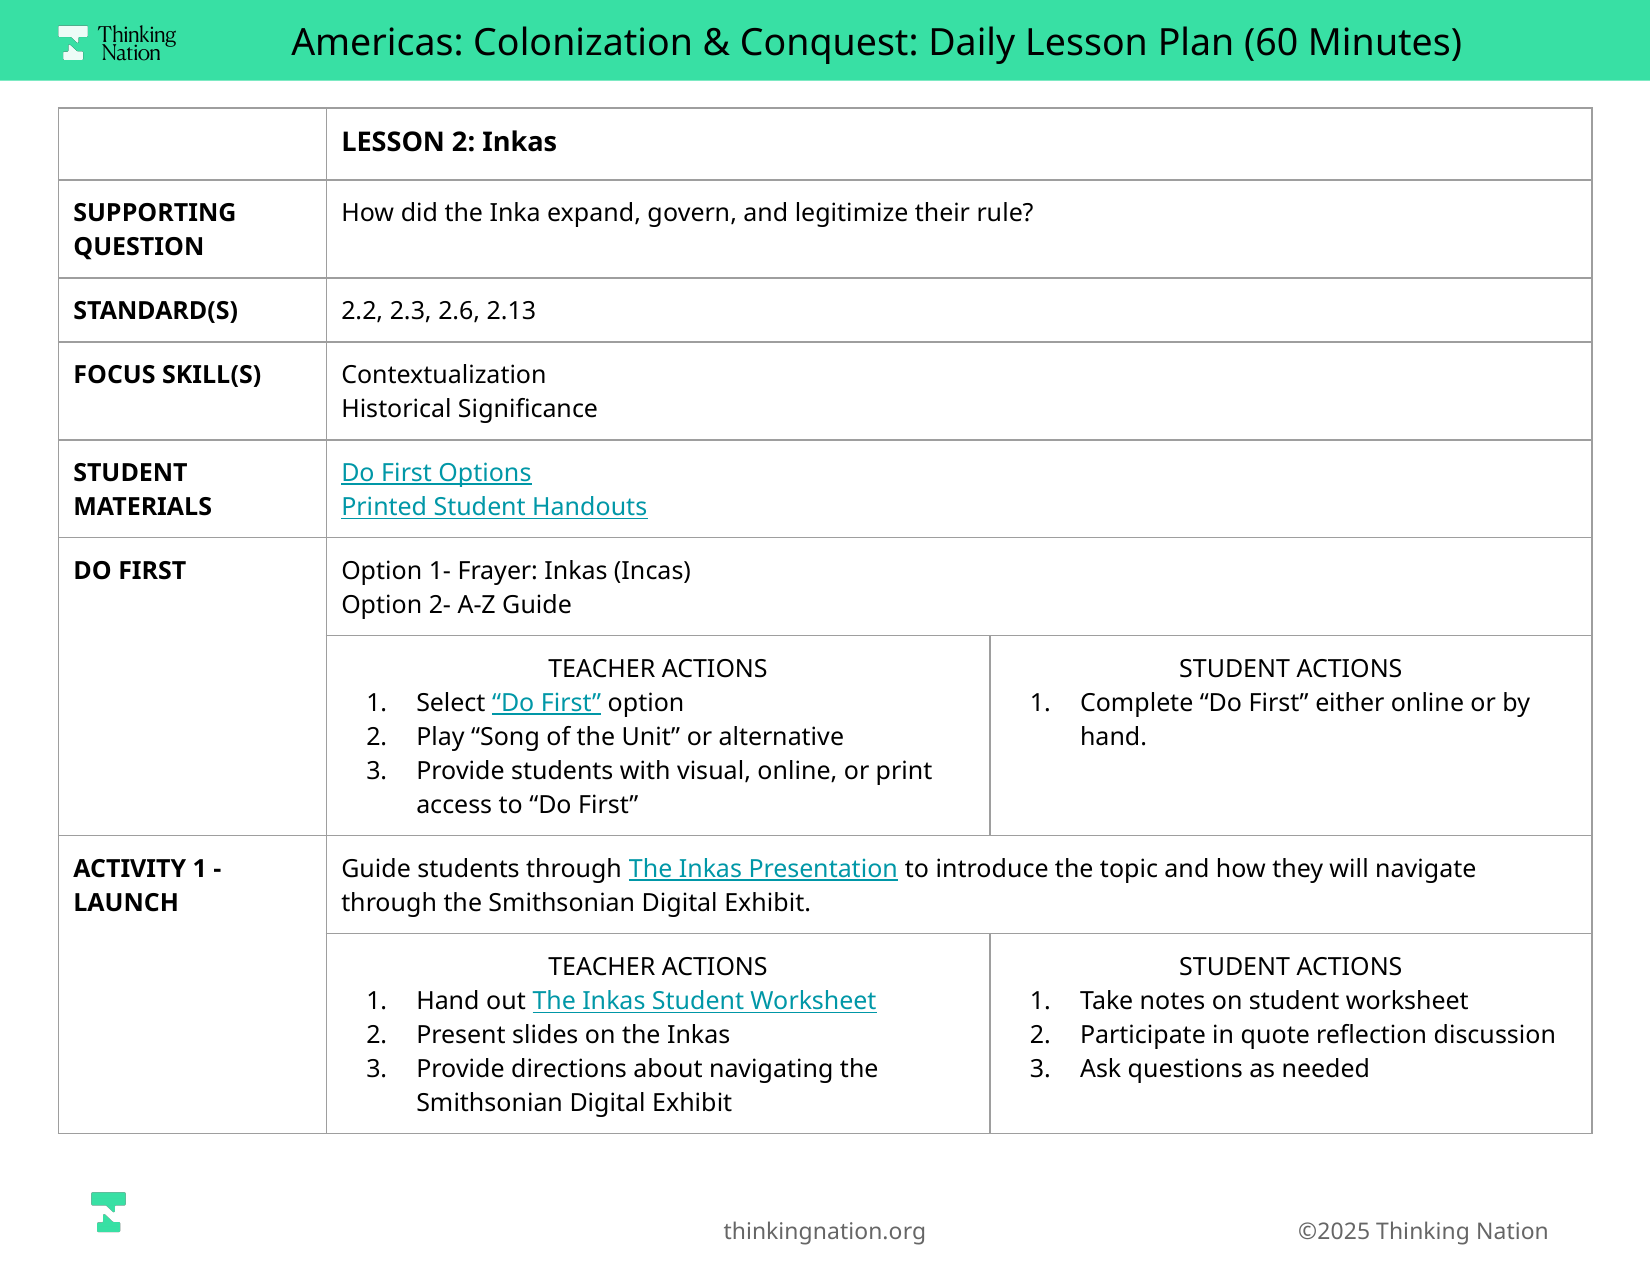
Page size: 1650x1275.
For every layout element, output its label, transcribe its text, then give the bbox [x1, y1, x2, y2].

table_cell STANDARD(S) [59, 279, 326, 341]
table_cell STUDENT ACTIONS Complete “Do First” either online or by hand. [991, 636, 1591, 835]
table_cell Option 1- Frayer: Inkas (Incas) Option 2- A-Z Guide [327, 538, 1591, 635]
table_cell TEACHER ACTIONS Hand out The Inkas Student Worksheet Present slides on the Inkas Provide directions about navigating the Smithsonian Digital Exhibit [327, 934, 989, 1133]
picture [80, 1184, 136, 1240]
table_cell How did the Inka expand, govern, and legitimize their rule? [327, 181, 1591, 277]
table_cell Contextualization Historical Significance [327, 343, 1591, 439]
table_cell FOCUS SKILL(S) [59, 343, 326, 439]
table_cell SUPPORTING QUESTION [59, 181, 326, 277]
table_header [59, 109, 326, 179]
table_cell 2.2, 2.3, 2.6, 2.13 [327, 279, 1591, 341]
table_cell Guide students through The Inkas Presentation to introduce the topic and how they will navigate through the Smithsonian Digital Exhibit. [327, 836, 1591, 933]
table_cell STUDENT MATERIALS [59, 441, 326, 537]
table_cell STUDENT ACTIONS Take notes on student worksheet Participate in quote reflection discussion Ask questions as needed [991, 934, 1591, 1133]
table_header LESSON 2: Inkas [327, 109, 1591, 179]
text_box ©2025 Thinking Nation [1174, 1200, 1566, 1240]
text_box Americas: Colonization & Conquest: Daily Lesson Plan (60 Minutes) [0, 0, 1650, 81]
table_cell Do First Options Printed Student Handouts [327, 441, 1591, 537]
text_box thinkingnation.org [629, 1200, 1021, 1240]
table_cell TEACHER ACTIONS Select “Do First” option Play “Song of the Unit” or alternative Provide students with visual, online, or print access to “Do First” [327, 636, 989, 835]
table_cell DO FIRST [59, 538, 326, 835]
table_cell ACTIVITY 1 - LAUNCH [59, 836, 326, 1133]
picture [45, 14, 180, 85]
